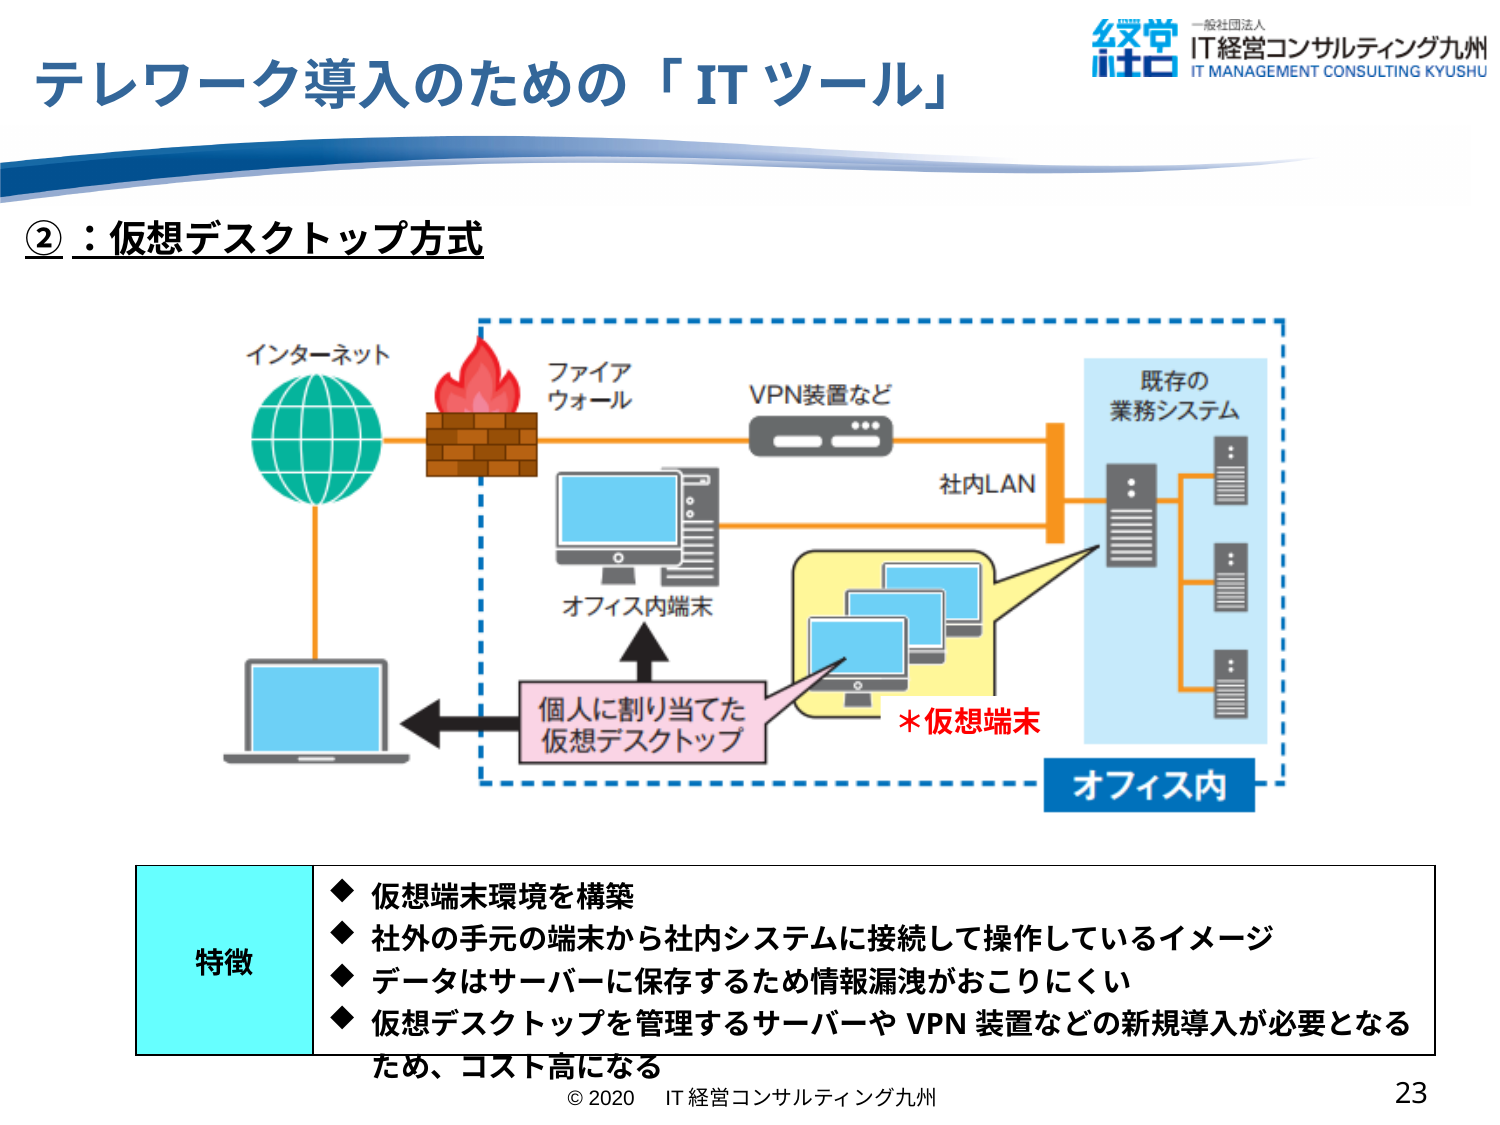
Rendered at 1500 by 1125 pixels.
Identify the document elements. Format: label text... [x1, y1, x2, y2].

table_header 特徴 [137, 866, 312, 1054]
picture [189, 294, 1334, 831]
slide_number 22 [1329, 1066, 1495, 1120]
table_header 仮想端末環境を構築 社外の手元の端末から社内システムに接続して操作しているイメージ データはサーバーに保存するため情報漏洩がおこりにくい 仮想デスクトップを管理するサーバーやVPN装置などの新規導入が必要となるため、コスト高になる [314, 866, 1434, 1054]
text_box ②：仮想デスクトップ方式 [10, 208, 499, 268]
picture [1, 126, 1470, 206]
title テレワーク導入のための「ITツール」 [17, 42, 1350, 125]
